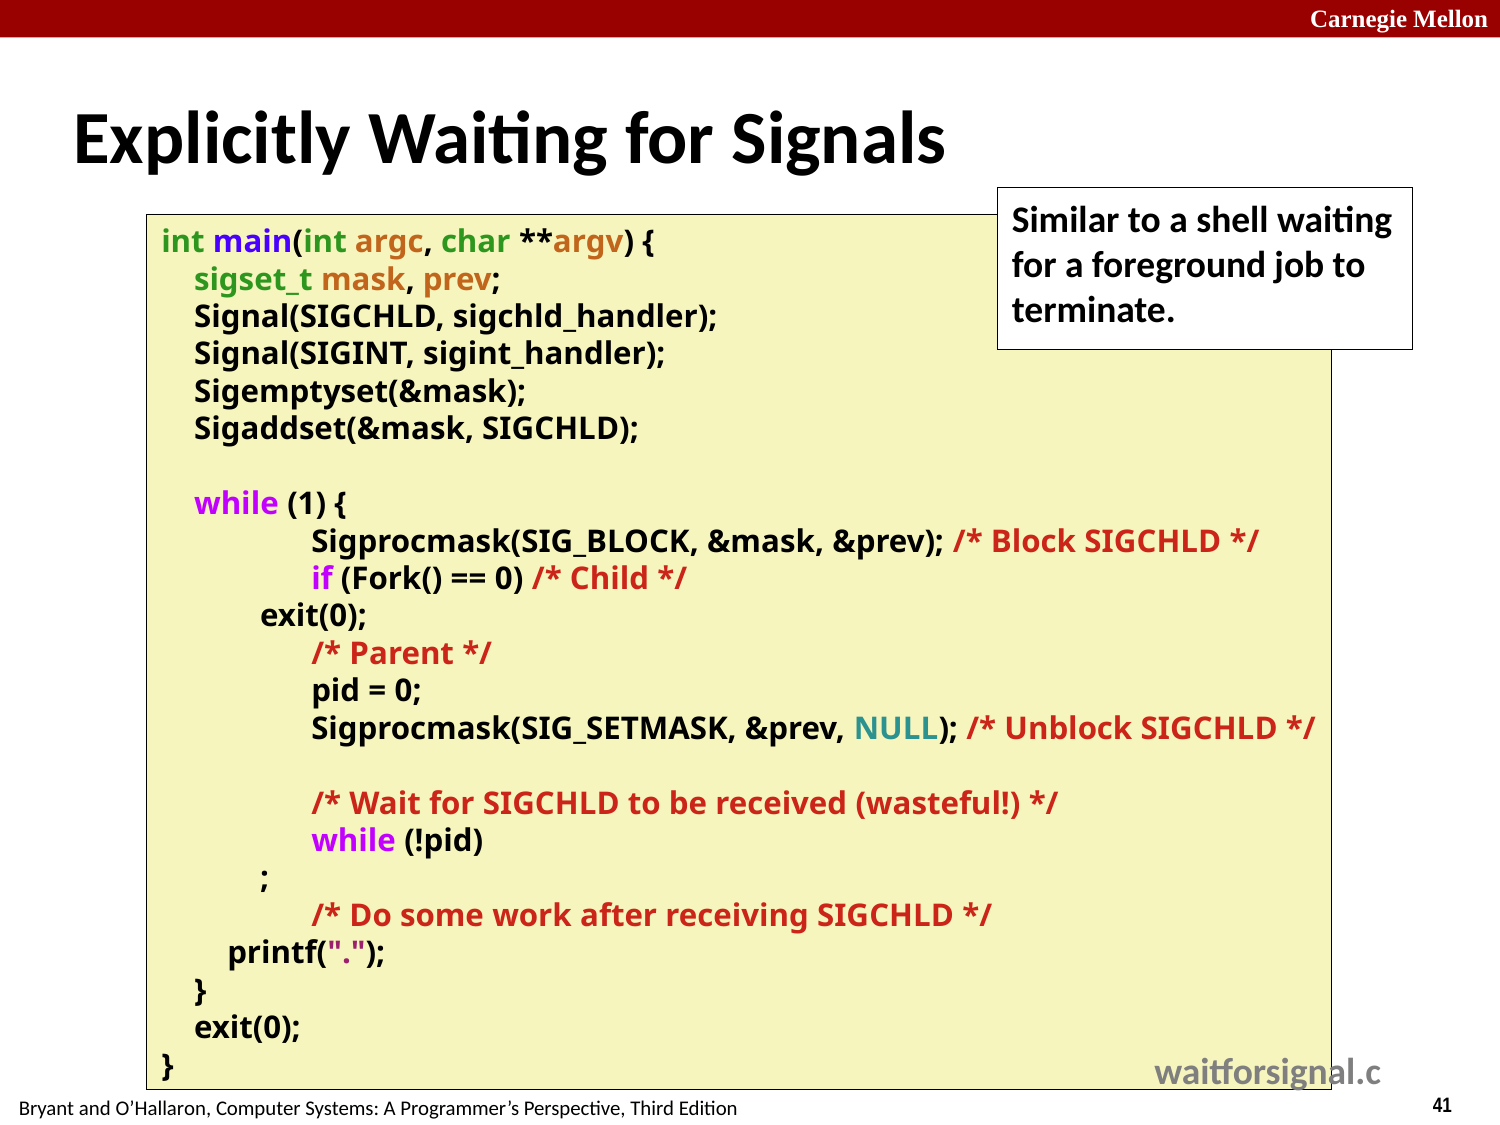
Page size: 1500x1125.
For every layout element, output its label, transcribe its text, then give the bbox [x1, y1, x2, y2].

text_box waitforsignal.c [1139, 1039, 1397, 1100]
title Explicitly Waiting for Signals [58, 71, 1451, 197]
text_box int main(int argc, char **argv) { sigset_t mask, prev; Signal(SIGCHLD, sigchld_handler); Signal(SIGINT, sigint_handler); Sigemptyset(&mask); Sigaddset(&mask, SIGCHLD); while (1) { Sigprocmask(SIG_BLOCK, &mask, &prev); /* Block SIGCHLD */ if (Fork() == 0) /* Child */ exit(0); /* Parent */ pid = 0; Sigprocmask(SIG_SETMASK, &prev, NULL); /* Unblock SIGCHLD */ /* Wait for SIGCHLD to be received (wasteful!) */ while (!pid) ; /* Do some work after receiving SIGCHLD */ printf("."); } exit(0); } [146, 213, 1332, 1090]
text_box Similar to a shell waiting for a foreground job to terminate. [997, 187, 1413, 350]
